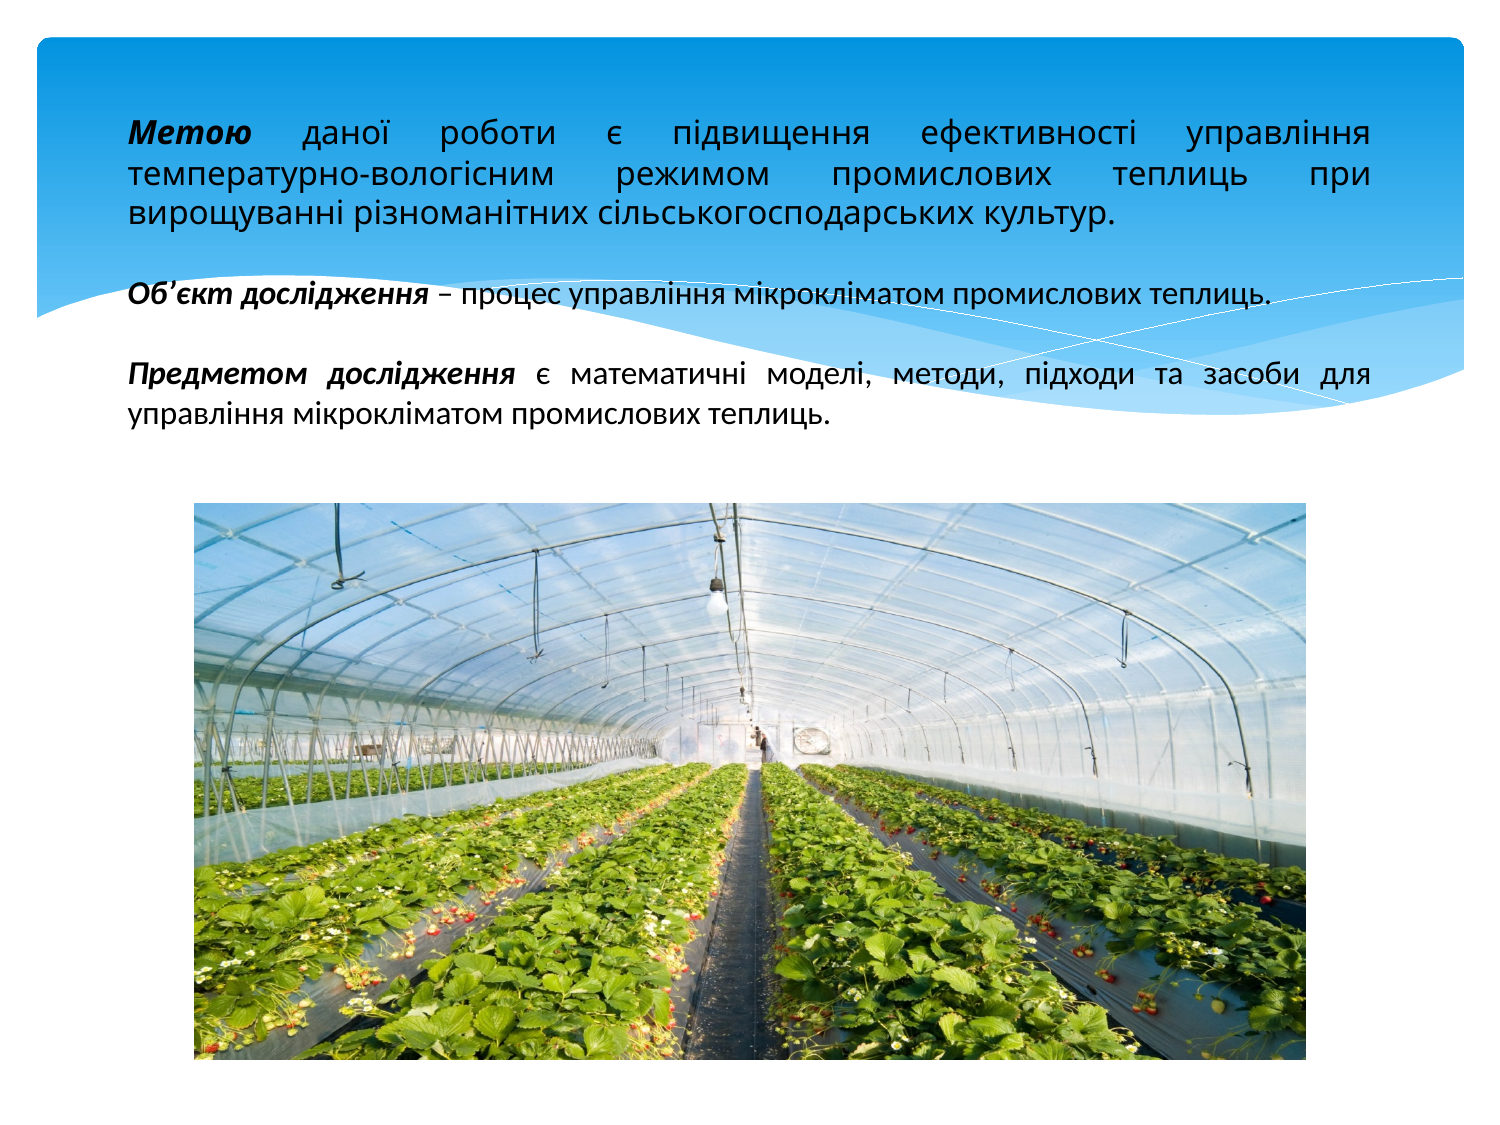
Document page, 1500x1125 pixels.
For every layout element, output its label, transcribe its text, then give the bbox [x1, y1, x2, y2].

text_box Метою даної роботи є підвищення ефективності управління температурно-вологісним режимом промислових теплиць при вирощуванні різноманітних сільськогосподарських культур. Об’єкт дослідження – процес управління мікрокліматом промислових теплиць. Предметом дослідження є математичні моделі, методи, підходи та засоби для управління мікрокліматом промислових теплиць. [112, 78, 1388, 465]
picture [194, 503, 1306, 1061]
